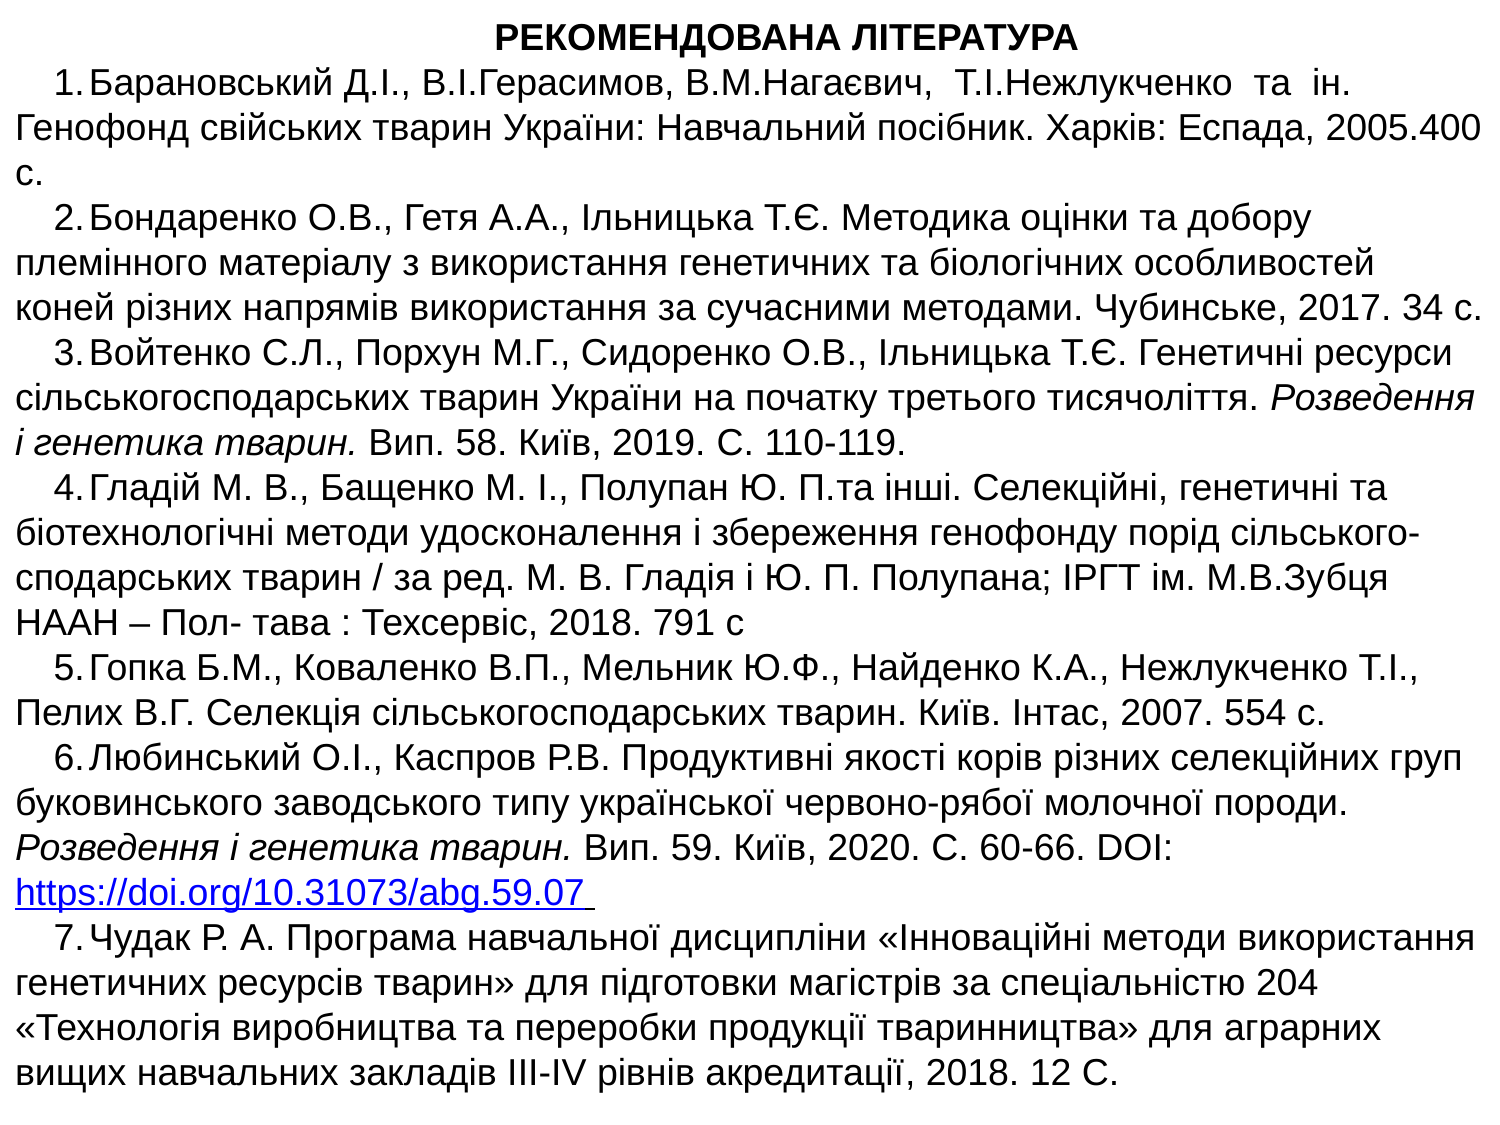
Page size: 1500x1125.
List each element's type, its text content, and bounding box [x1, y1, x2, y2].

text_box РЕКОМЕНДОВАНА ЛІТЕРАТУРА Барановський Д.І., В.І.Герасимов, В.М.Нагаєвич, Т.І.Нежлукченко та ін. Генофонд свійських тварин України: Навчальний посібник. Харків: Еспада, 2005.400 с. Бондаренко О.В., Гетя А.А., Ільницька Т.Є. Методика оцінки та добору племінного матеріалу з використання генетичних та біологічних особливостей коней різних напрямів використання за сучасними методами. Чубинське, 2017. 34 с. Войтенко С.Л., Порхун М.Г., Сидоренко О.В., Ільницька Т.Є. Генетичні ресурси сільськогосподарських тварин України на початку третього тисячоліття. Розведення і генетика тварин. Вип. 58. Київ, 2019. C. 110-119. Гладій М. В., Бащенко М. І., Полупан Ю. П.та інші. Селекційні, генетичні та біотехнологічні методи удосконалення і збереження генофонду порід сільського- сподарських тварин / за ред. М. В. Гладія і Ю. П. Полупана; ІРГТ ім. М.В.Зубця НААН – Пол- тава : Техсервіс, 2018. 791 с Гопка Б.М., Коваленко В.П., Мельник Ю.Ф., Найденко К.А., Нежлукченко Т.І., Пелих В.Г. Селекція сільськогосподарських тварин. Київ. Інтас, 2007. 554 с. Любинський О.І., Каспров Р.В. Продуктивні якості корів різних селекційних груп буковинського заводського типу української червоно-рябої молочної породи. Розведення і генетика тварин. Вип. 59. Київ, 2020. С. 60-66. DOI: https://doi.org/10.31073/abg.59.07 Чудак Р. А. Програма навчальної дисципліни «Інноваційні методи використання генетичних ресурсів тварин» для підготовки магістрів за спеціальністю 204 «Технологія виробництва та переробки продукції тваринництва» для аграрних вищих навчальних закладів ІІІ-ІV рівнів акредитації, 2018. 12 С. [0, 5, 1500, 1125]
